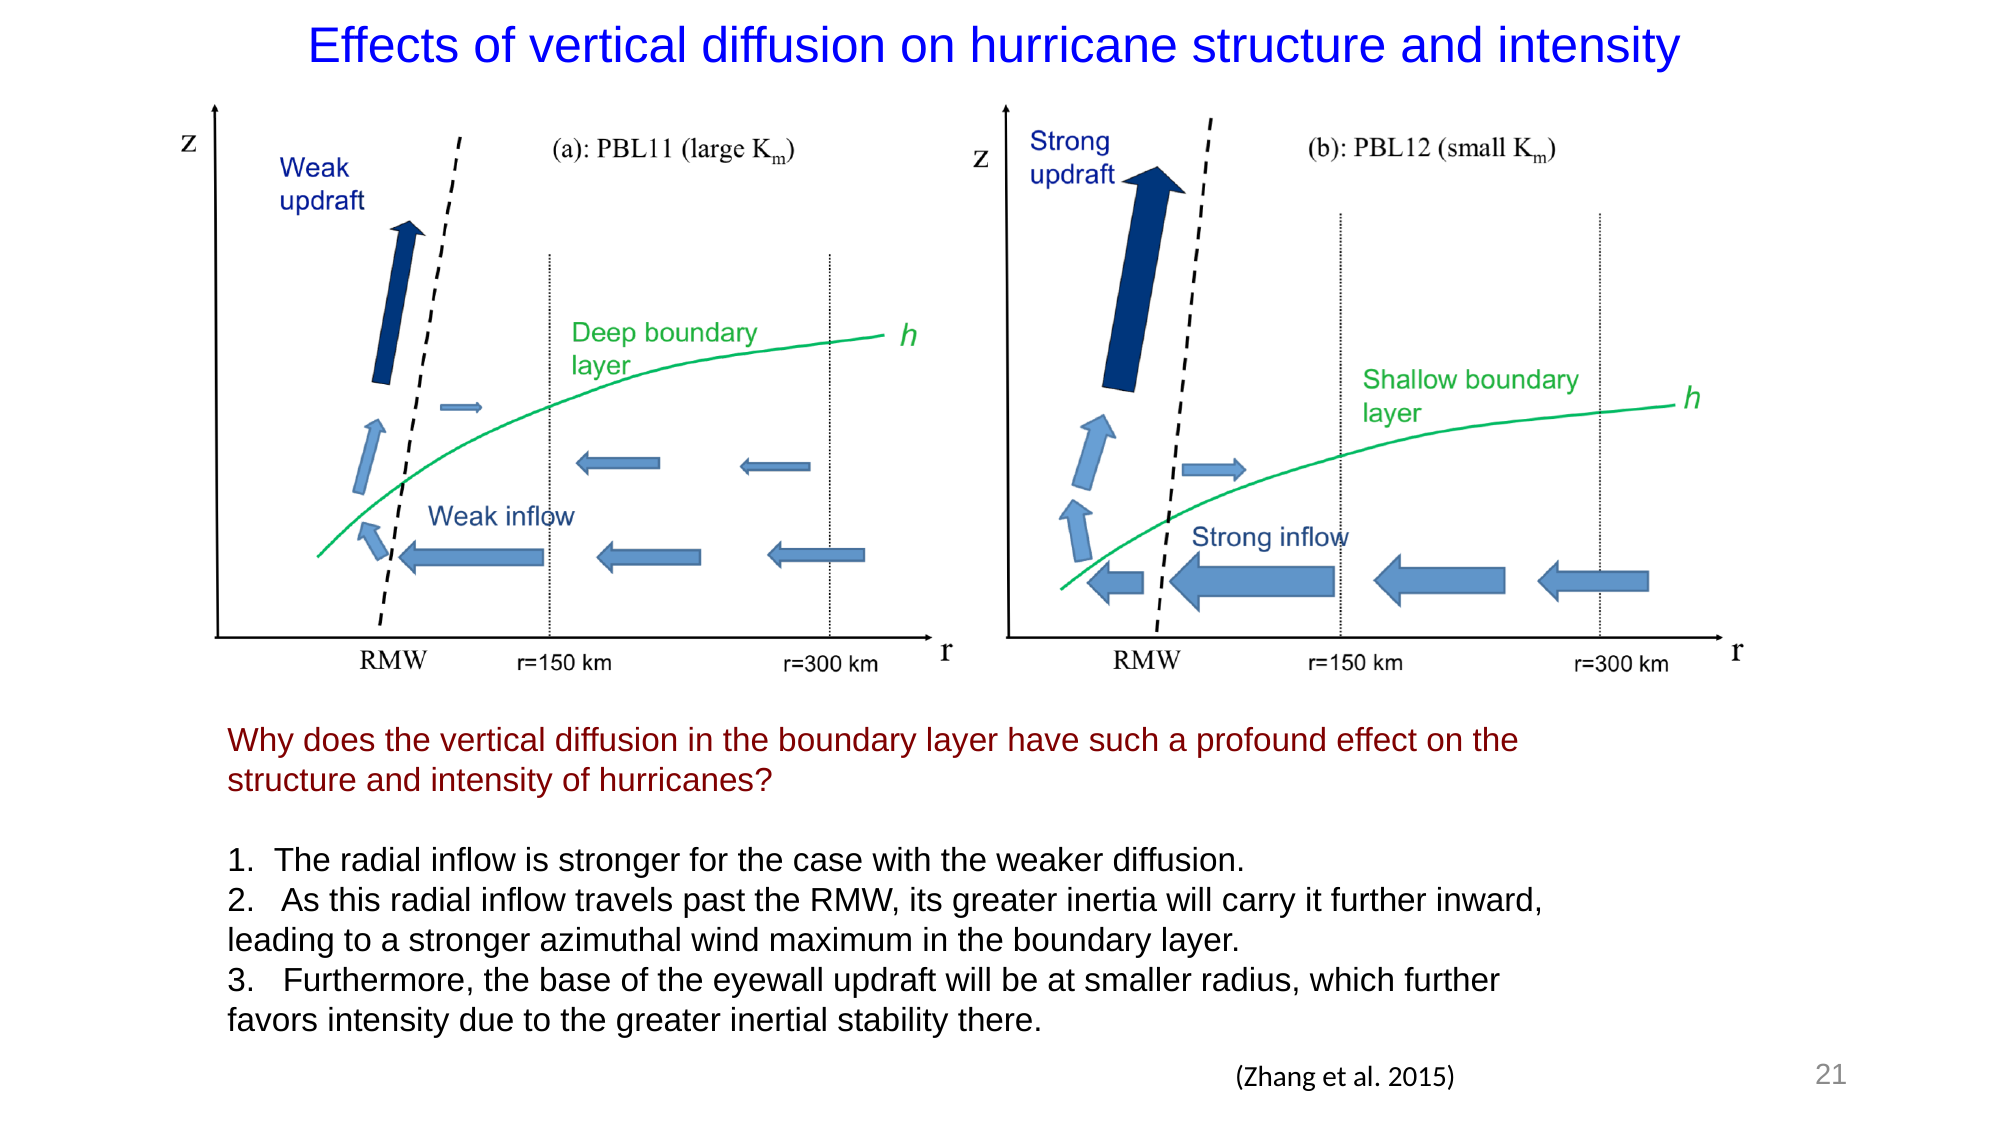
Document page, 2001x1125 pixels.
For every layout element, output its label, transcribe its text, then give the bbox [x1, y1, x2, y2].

slide_number 21 [1412, 1042, 1863, 1103]
text_box Effects of vertical diffusion on hurricane structure and intensity [251, 4, 1752, 80]
text_box (Zhang et al. 2015) [1220, 1049, 1605, 1100]
text_box Why does the vertical diffusion in the boundary layer have such a profound effect on the structure and intensity of hurricanes? The radial inflow is stronger for the case with the weaker diffusion. 2. As this radial inflow travels past the RMW, its greater inertia will carry it further inward, leading to a stronger azimuthal wind maximum in the boundary layer. 3. Furthermore, the base of the eyewall updraft will be at smaller radius, which further favors intensity due to the greater inertial stability there. [212, 711, 1563, 1046]
picture [171, 91, 1785, 681]
